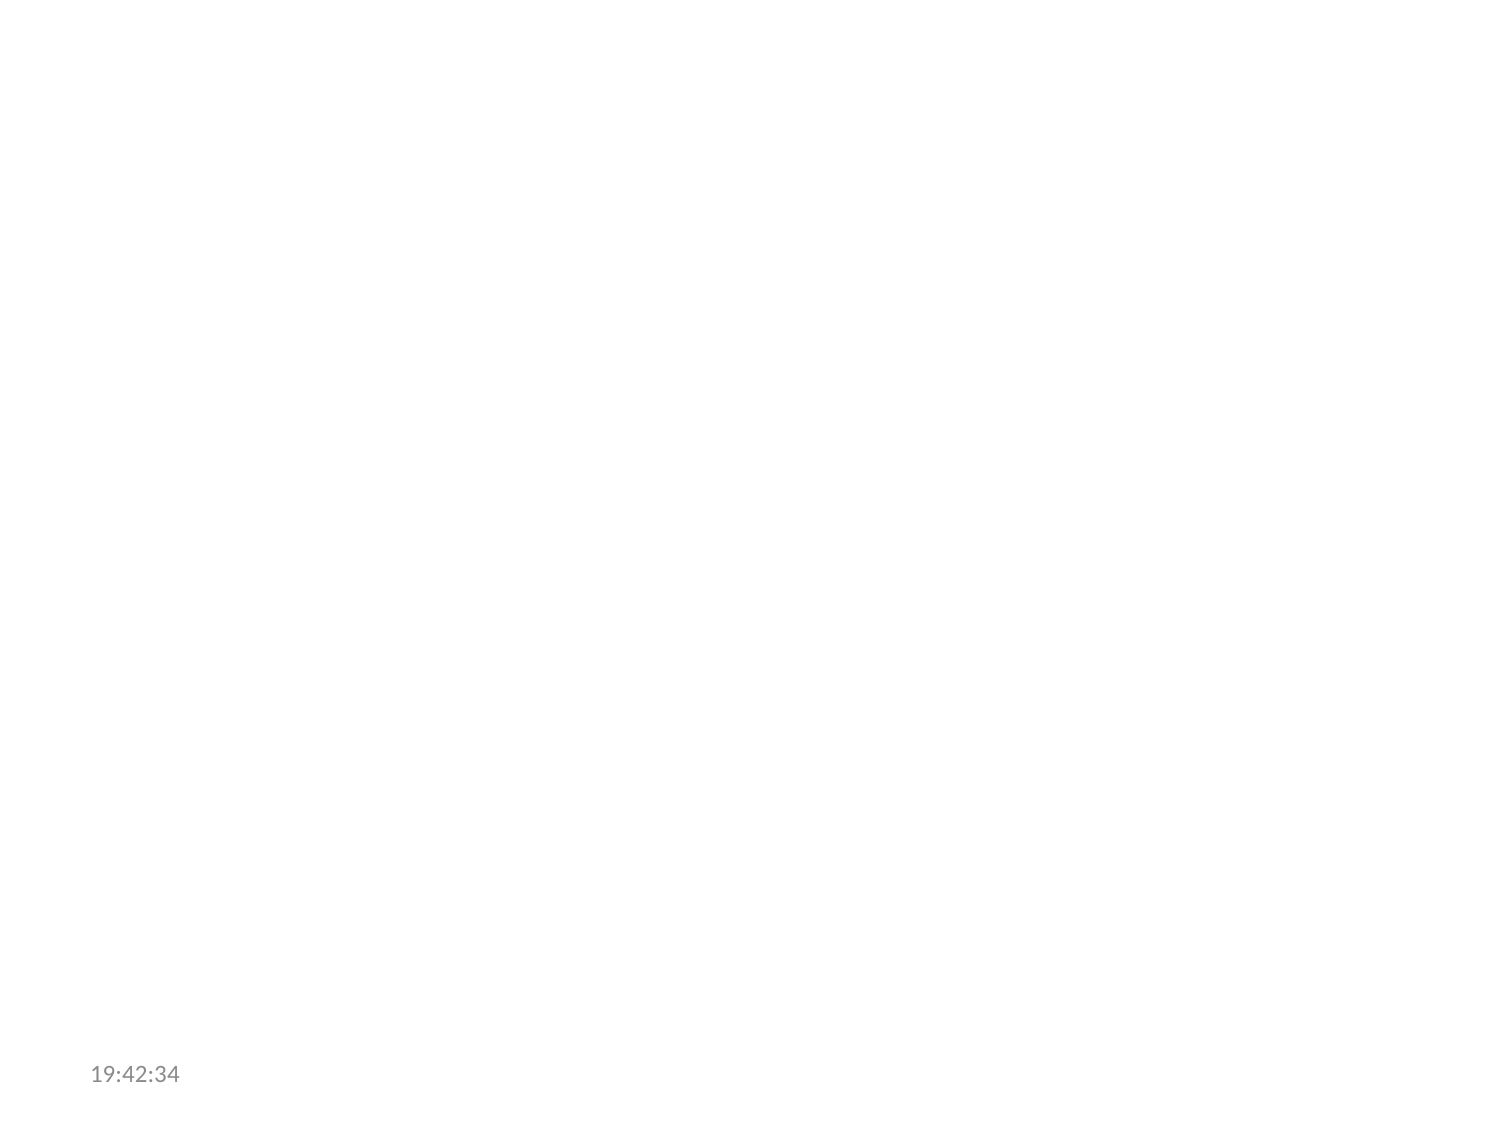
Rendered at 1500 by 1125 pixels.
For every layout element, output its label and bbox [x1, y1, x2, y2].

slide_number [75, 1042, 425, 1103]
